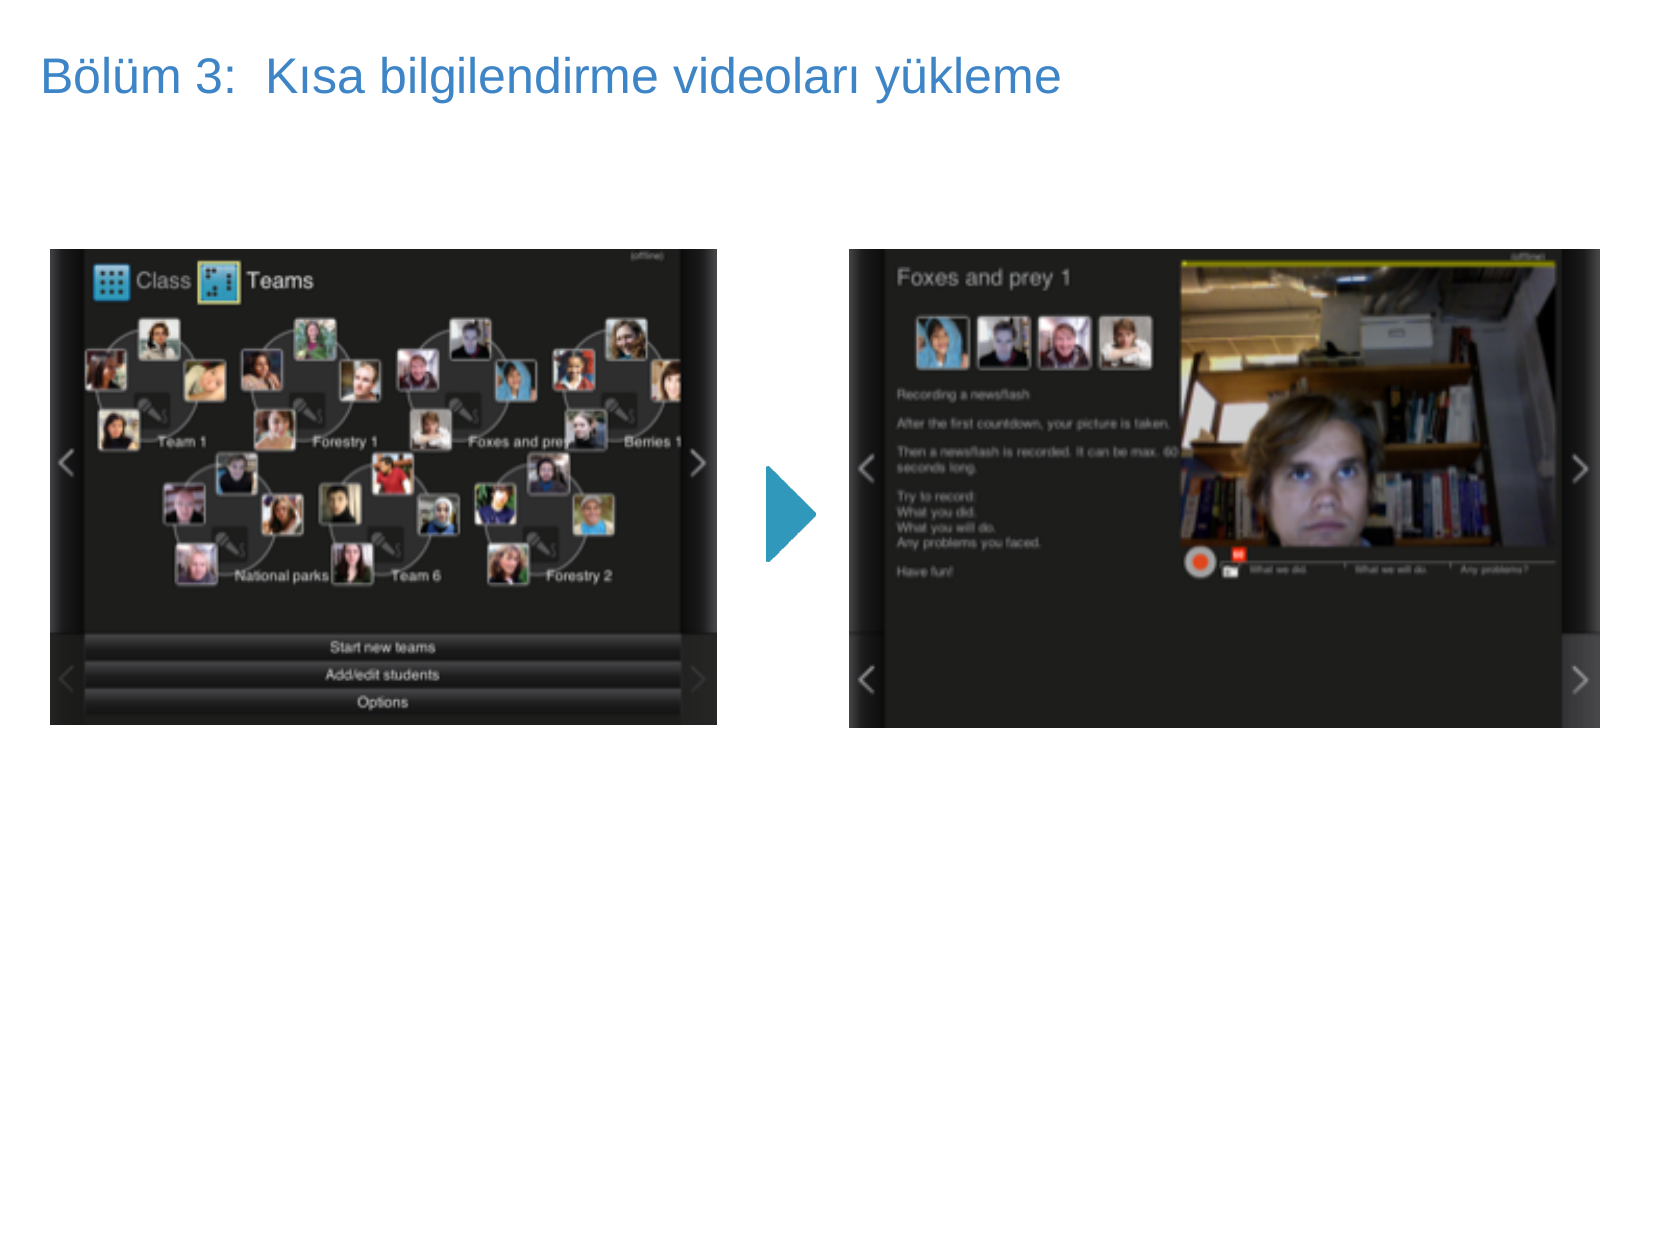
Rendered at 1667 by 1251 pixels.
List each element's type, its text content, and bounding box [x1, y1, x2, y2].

picture [49, 249, 717, 726]
picture [766, 466, 817, 562]
title Bölüm 3: Kısa bilgilendirme videoları yükleme [40, 48, 1297, 189]
picture [849, 249, 1601, 729]
